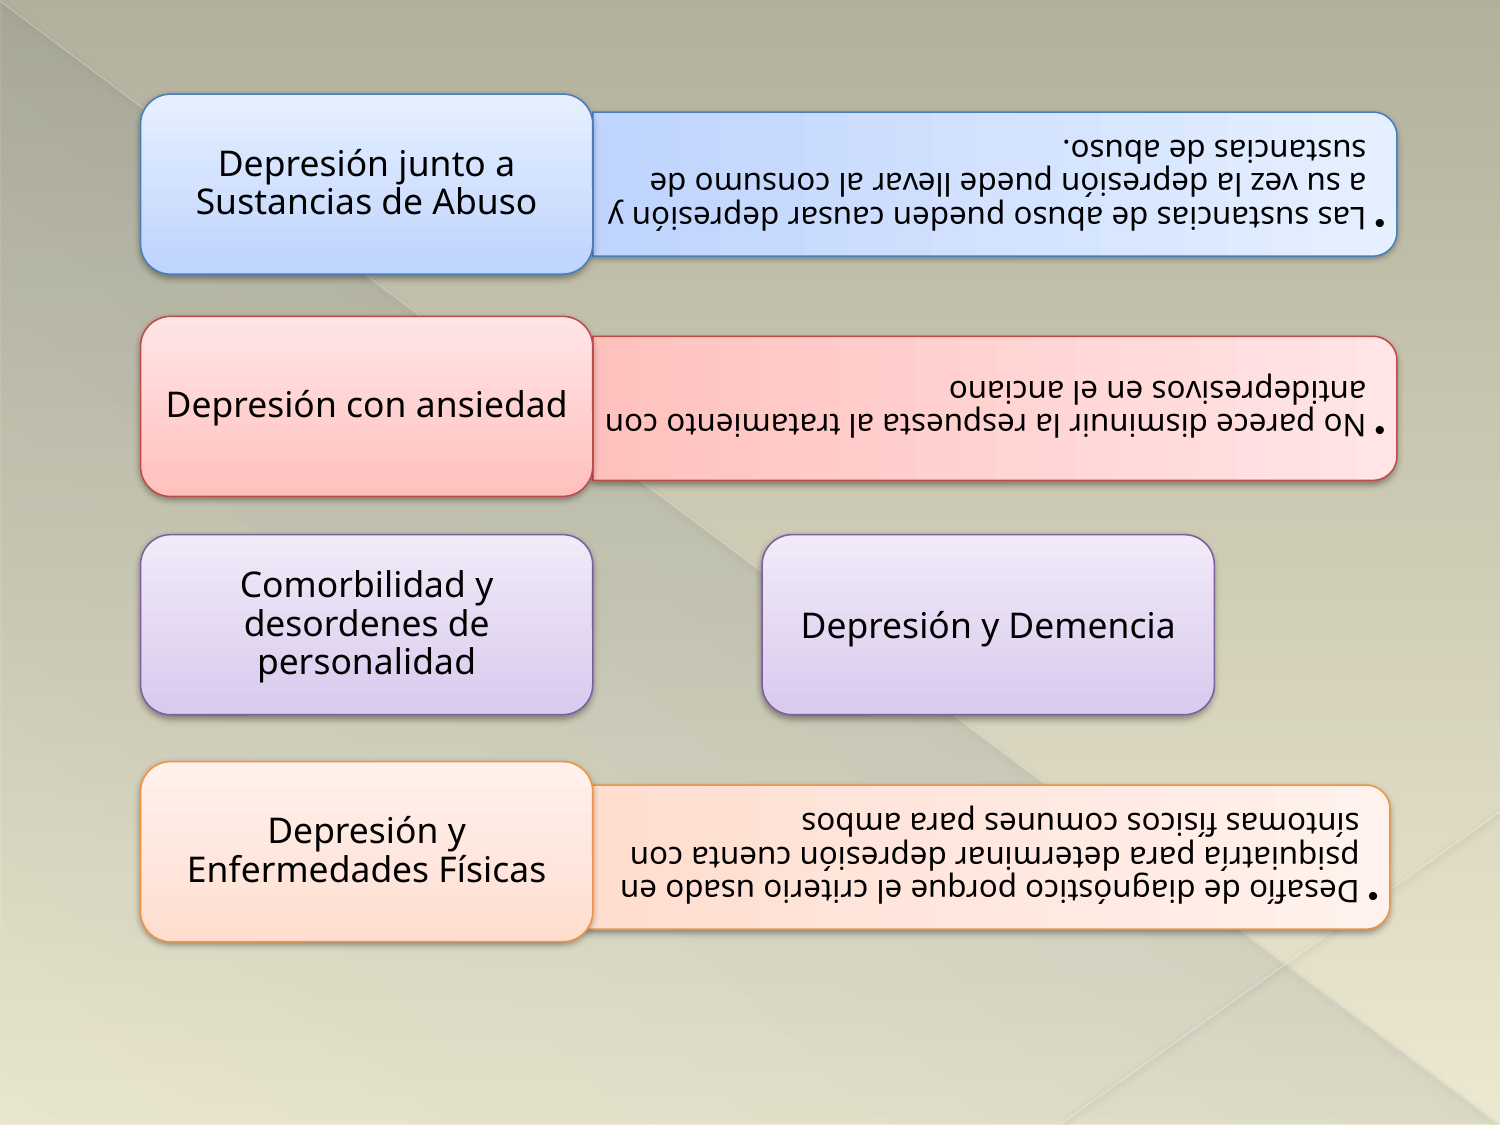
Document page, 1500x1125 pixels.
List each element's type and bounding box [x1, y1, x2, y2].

list [140, 93, 1397, 1032]
